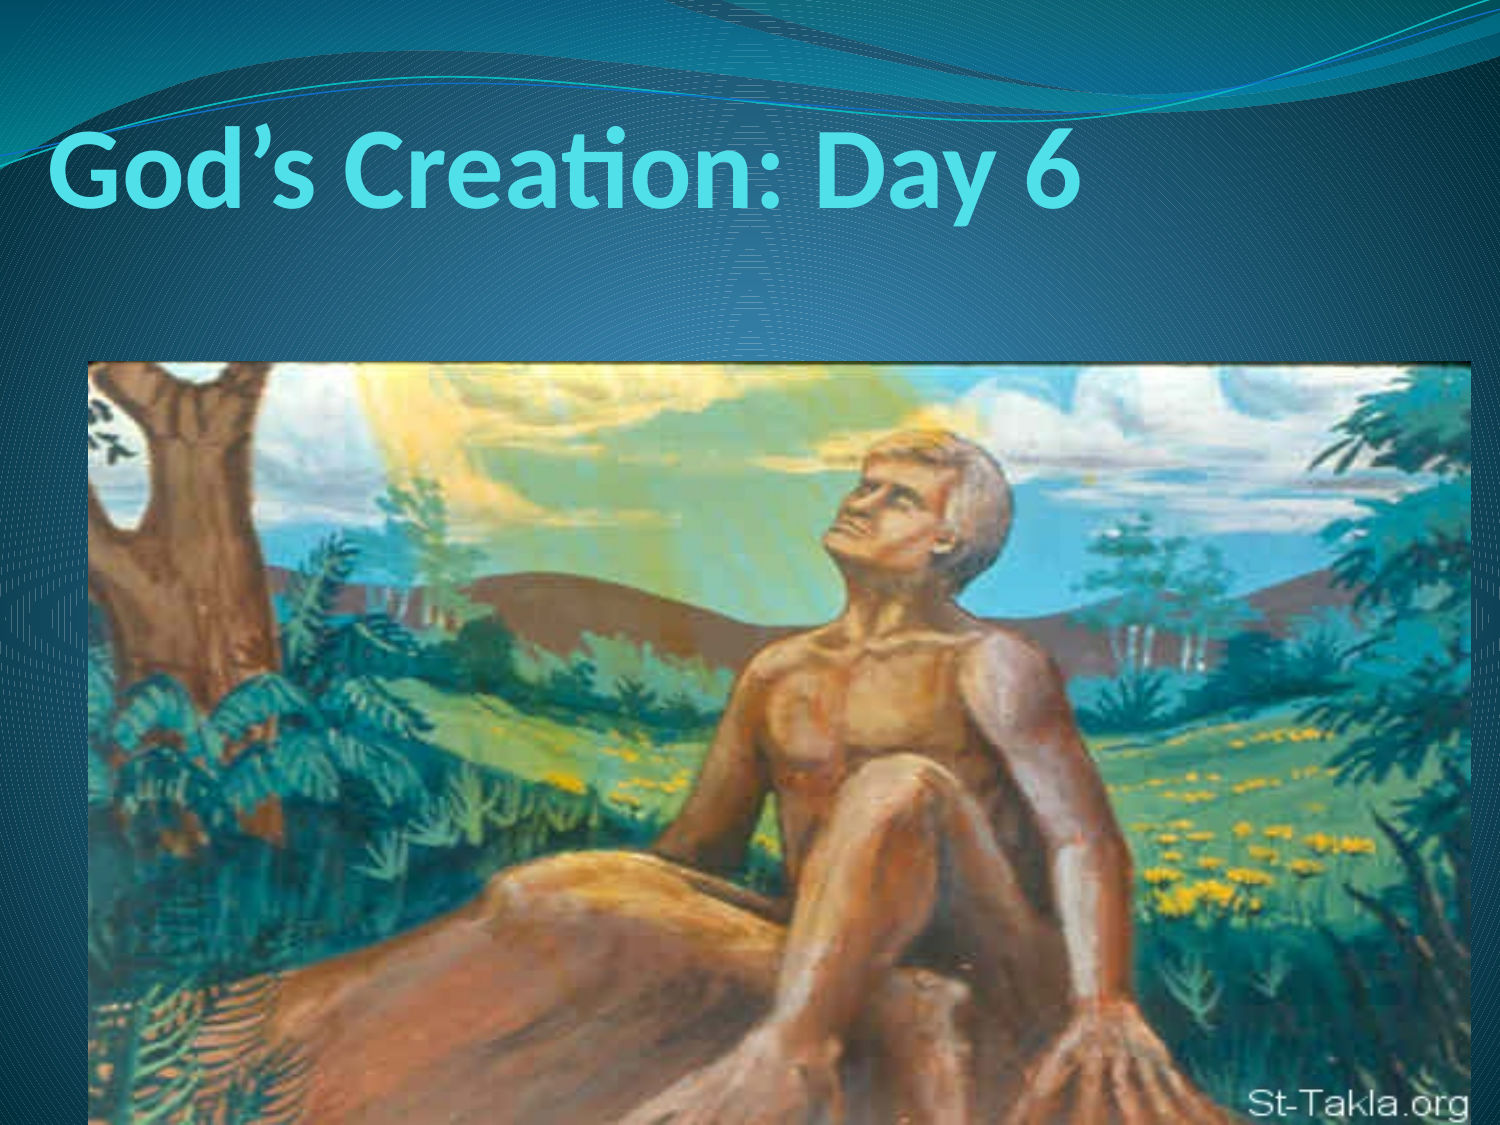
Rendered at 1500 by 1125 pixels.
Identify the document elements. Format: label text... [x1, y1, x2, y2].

title God’s Creation: Day 6 [17, 30, 1483, 232]
picture [88, 361, 1471, 1125]
